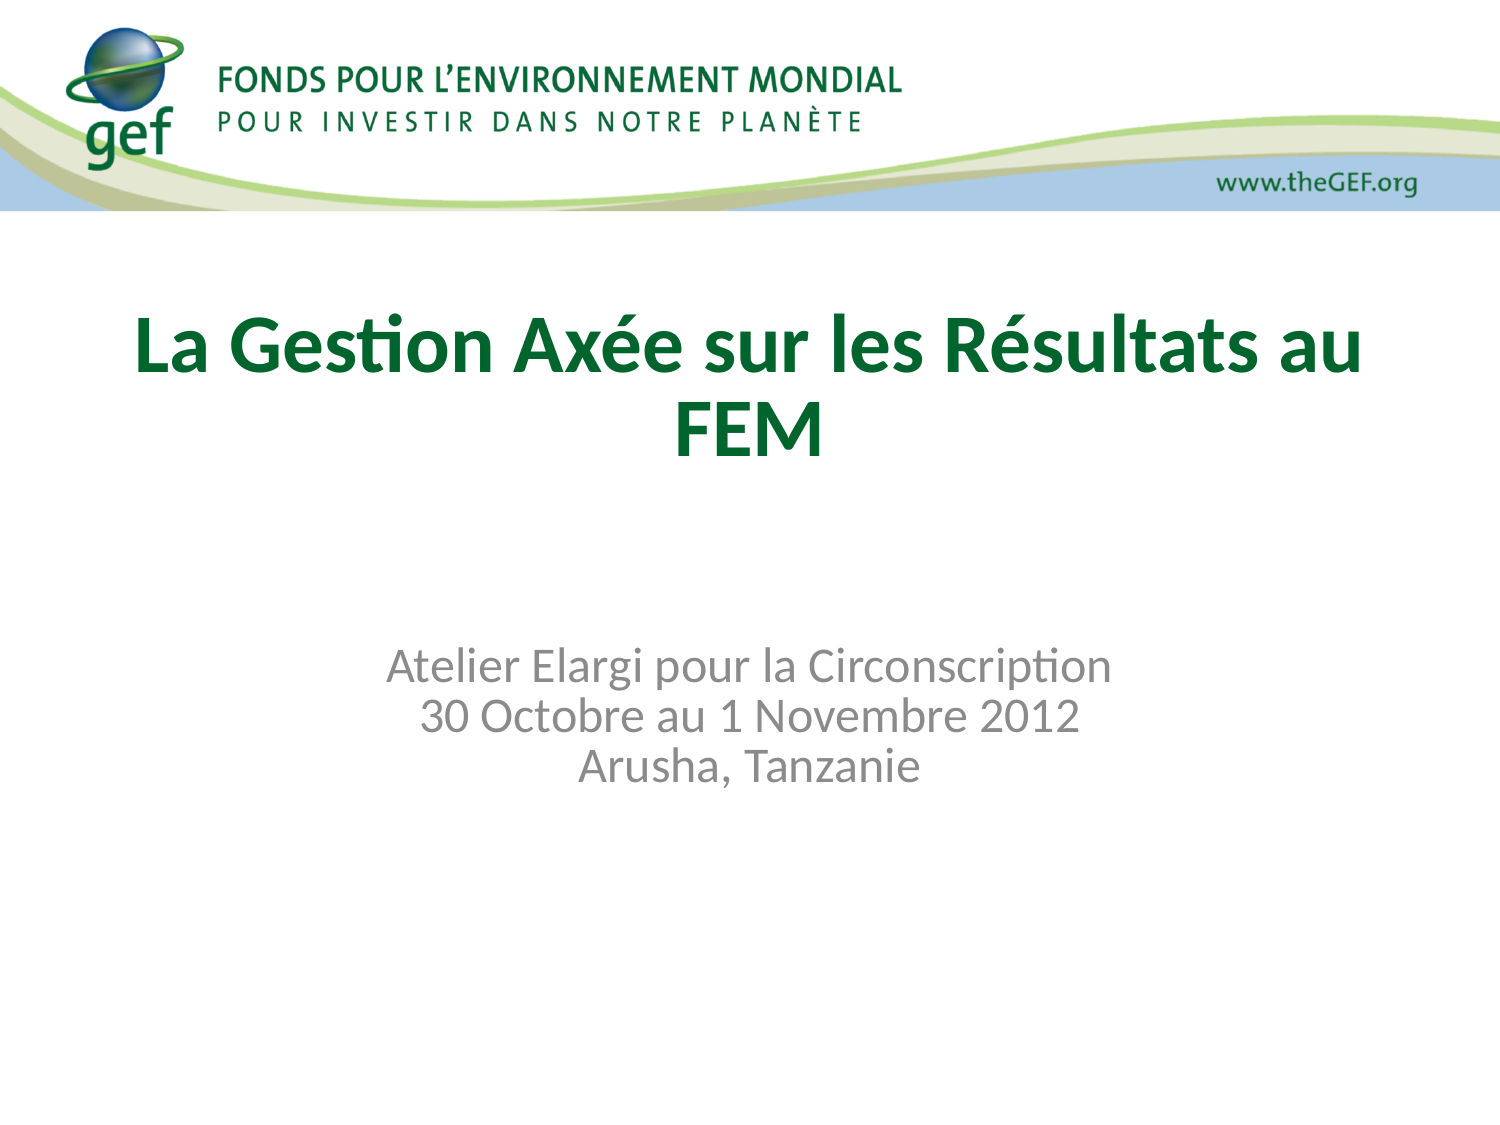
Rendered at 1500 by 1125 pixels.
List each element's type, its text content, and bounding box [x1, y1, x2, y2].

title La Gestion Axée sur les Résultats au FEM [74, 299, 1426, 488]
picture [0, 0, 1500, 213]
subtitle Atelier Elargi pour la Circonscription 30 Octobre au 1 Novembre 2012 Arusha, Tanzanie [224, 637, 1276, 926]
